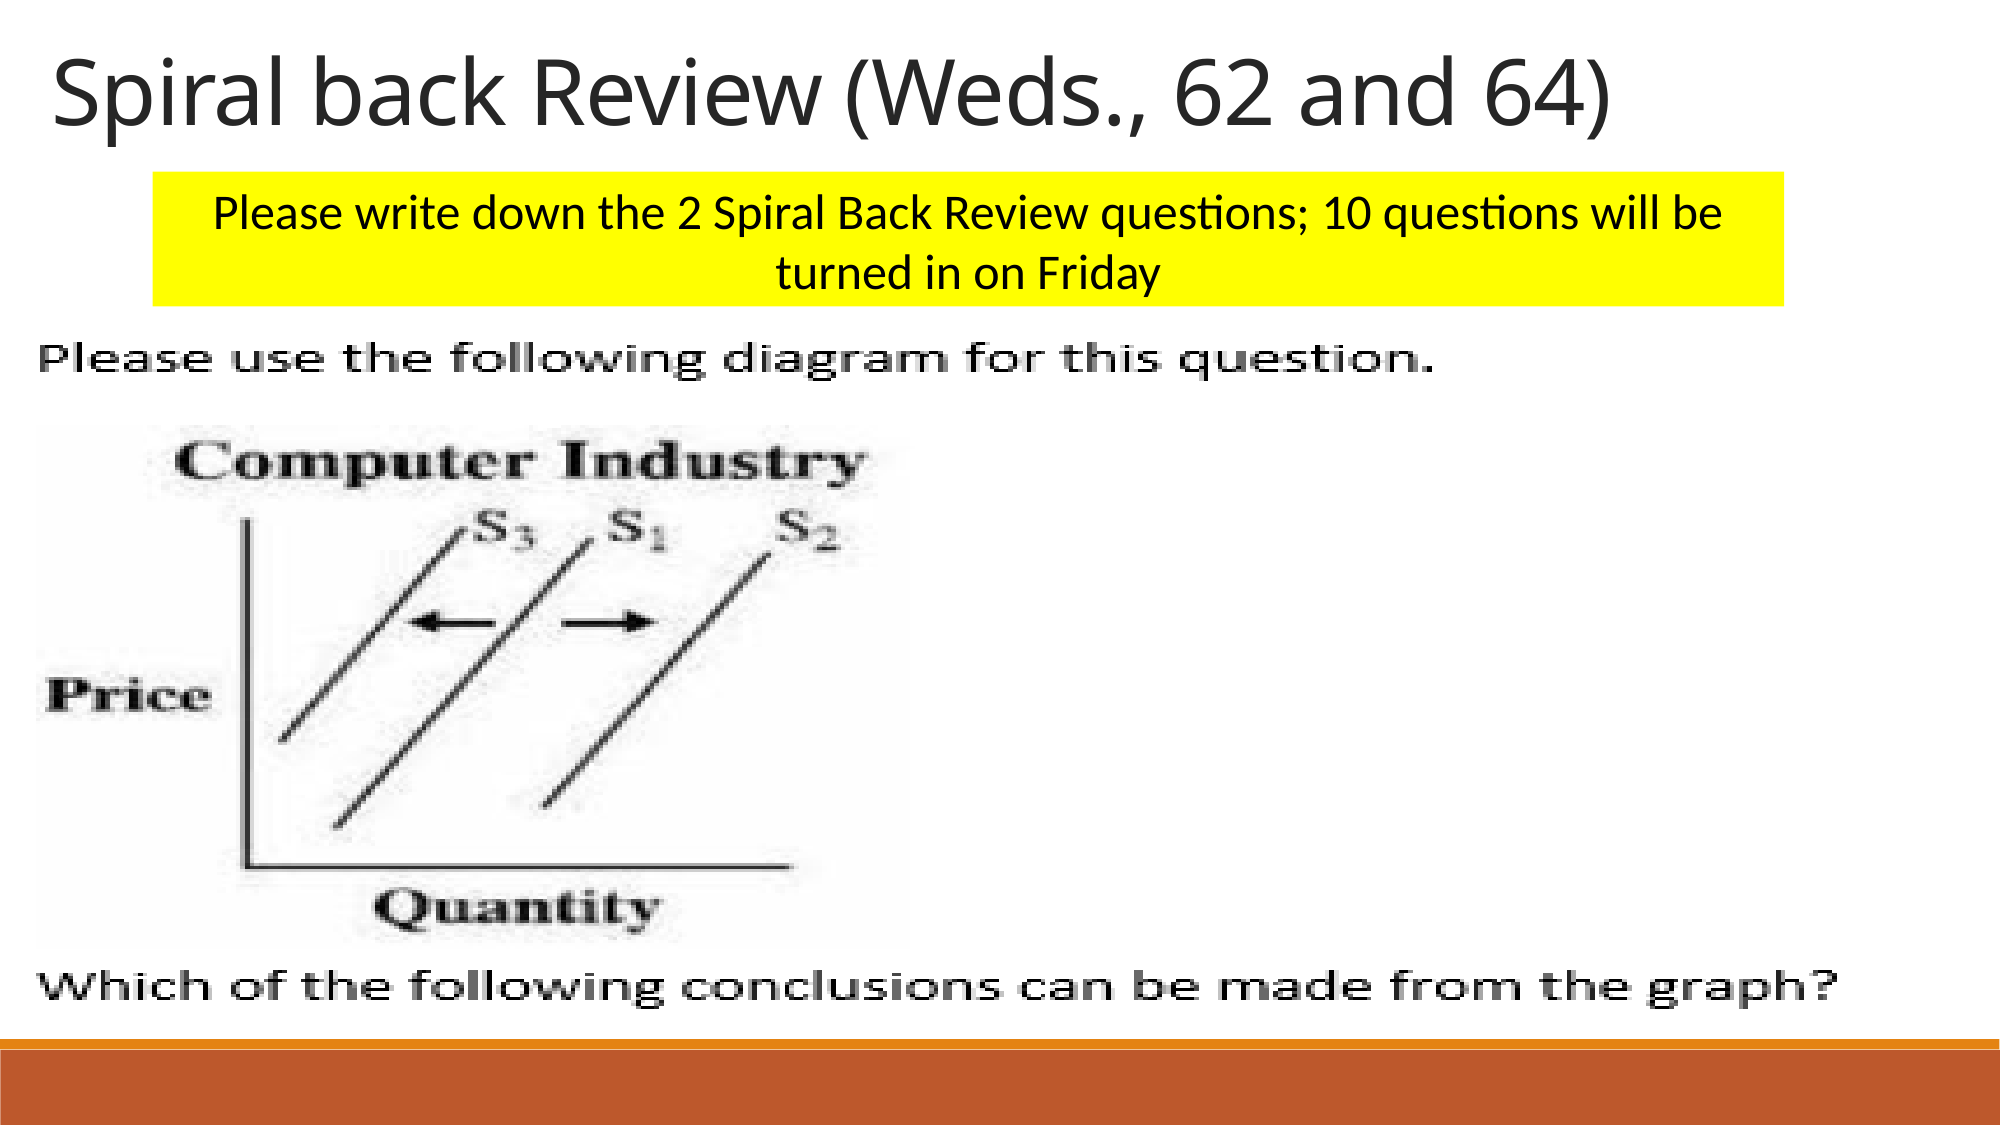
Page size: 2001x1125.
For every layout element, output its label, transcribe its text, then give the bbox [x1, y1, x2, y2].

picture [36, 327, 1866, 1013]
text_box Please write down the 2 Spiral Back Review questions; 10 questions will be turned in on Friday [152, 171, 1785, 307]
title Spiral back Review (Weds., 62 and 64) [36, 0, 1900, 152]
